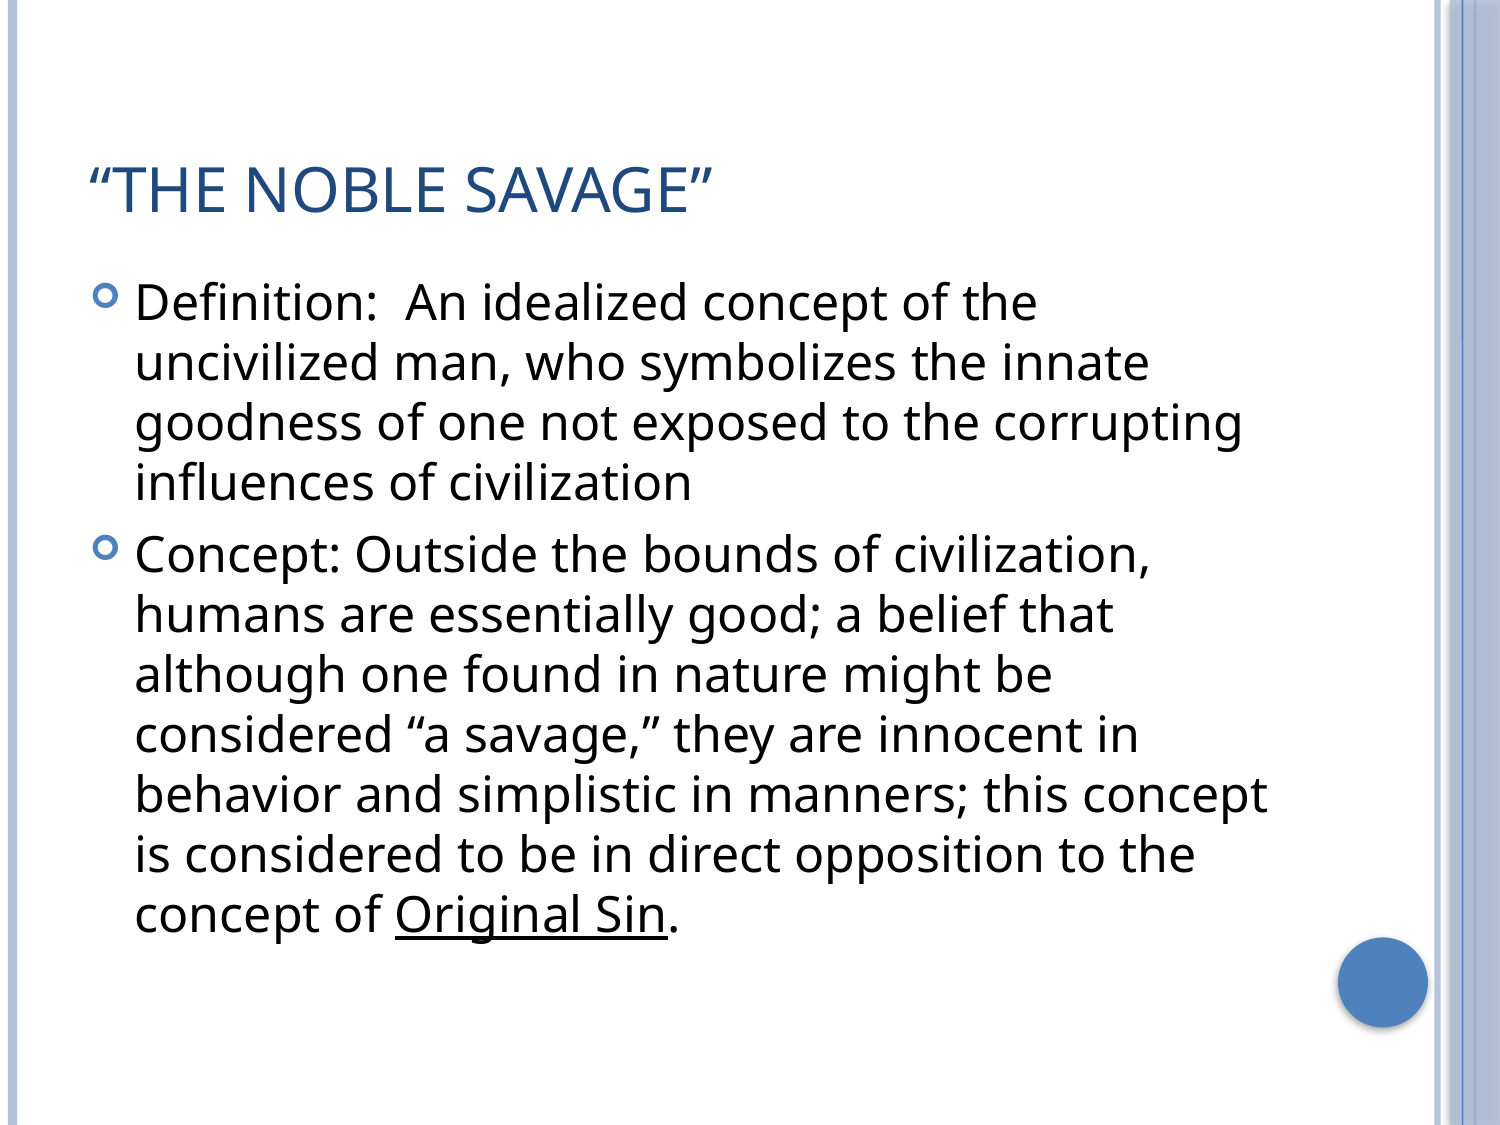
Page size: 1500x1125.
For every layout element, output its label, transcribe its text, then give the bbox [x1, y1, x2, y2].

list Definition: An idealized concept of the uncivilized man, who symbolizes the innate goodness of one not exposed to the corrupting influences of civilization Concept: Outside the bounds of civilization, humans are essentially good; a belief that although one found in nature might be considered “a savage,” they are innocent in behavior and simplistic in manners; this concept is considered to be in direct opposition to the concept of Original Sin. [75, 262, 1300, 1062]
title “The Noble Savage” [75, 45, 1300, 233]
